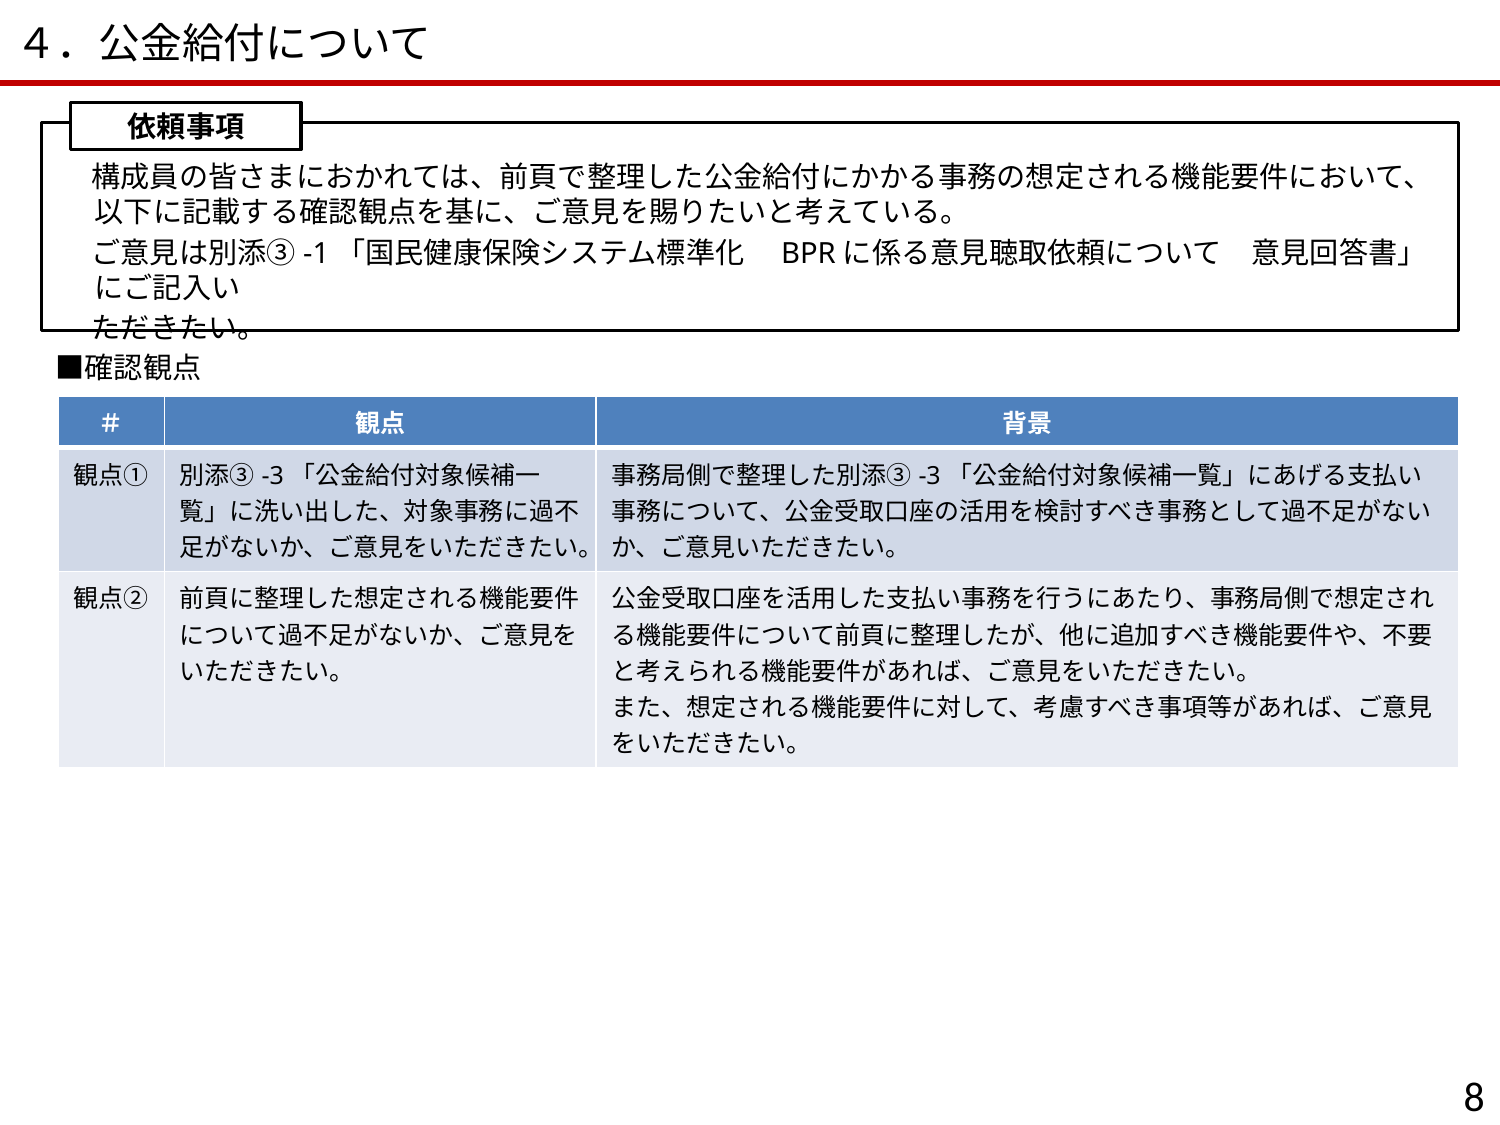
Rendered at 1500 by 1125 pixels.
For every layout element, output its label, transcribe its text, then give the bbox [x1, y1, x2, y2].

table_cell 前頁に整理した想定される機能要件について過不足がないか、ご意見をいただきたい。 [165, 572, 595, 767]
text_box ４．公金給付について [0, 0, 1500, 82]
text_box 依頼事項 [69, 100, 303, 152]
table_cell 公金受取口座を活用した支払い事務を行うにあたり、事務局側で想定される機能要件について前頁に整理したが、他に追加すべき機能要件や、不要と考えられる機能要件があれば、ご意見をいただきたい。 また、想定される機能要件に対して、考慮すべき事項等があれば、ご意見をいただきたい。 [597, 572, 1458, 767]
text_box ■確認観点 [11, 334, 1472, 403]
table_cell 別添③-3「公金給付対象候補一覧」に洗い出した、対象事務に過不足がないか、ご意見をいただきたい。 [165, 450, 595, 571]
text_box 構成員の皆さまにおかれては、前頁で整理した公金給付にかかる事務の想定される機能要件において、以下に記載する確認観点を基に、ご意見を賜りたいと考えている。 ご意見は別添③-1「国民健康保険システム標準化 BPRに係る意見聴取依頼について 意見回答書」にご記入い ただきたい。 [41, 122, 1459, 331]
table_cell 観点① [59, 450, 164, 571]
table_cell 事務局側で整理した別添③-3「公金給付対象候補一覧」にあげる支払い事務について、公金受取口座の活用を検討すべき事務として過不足がないか、ご意見いただきたい。 [597, 450, 1458, 571]
slide_number 7 [1149, 1065, 1500, 1125]
table_header ＃ [59, 403, 164, 445]
table_cell 観点② [59, 572, 164, 767]
table_header 背景 [597, 403, 1458, 445]
table_header 観点 [165, 403, 595, 445]
